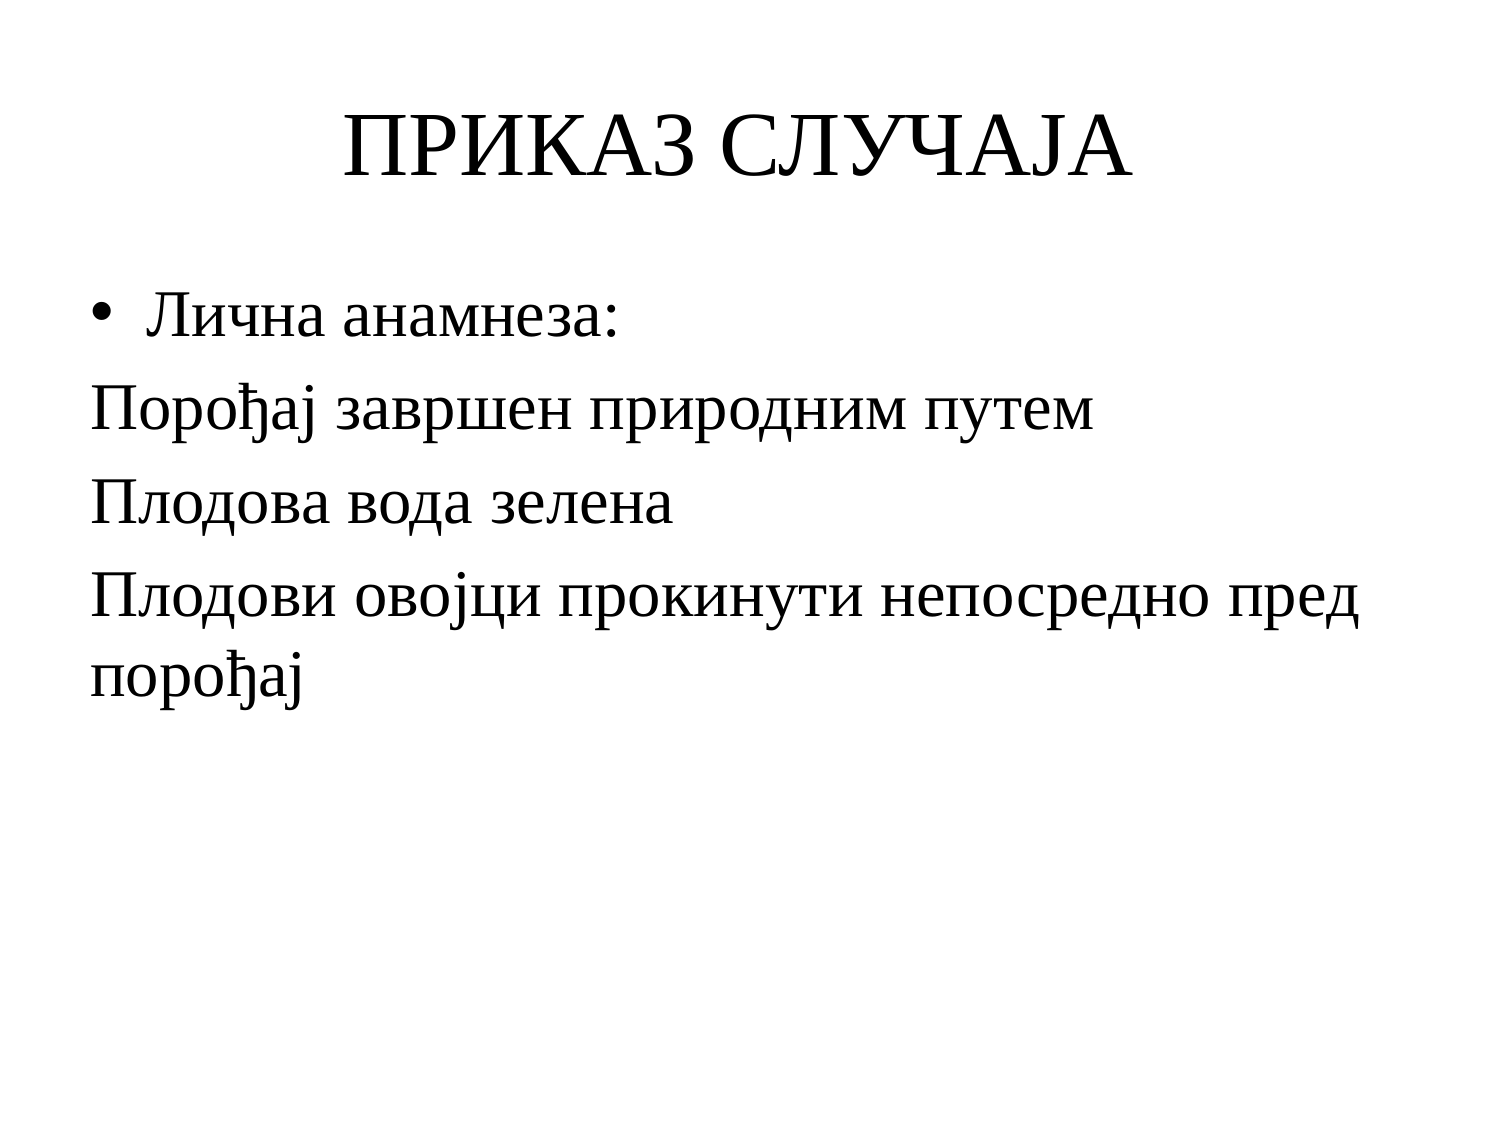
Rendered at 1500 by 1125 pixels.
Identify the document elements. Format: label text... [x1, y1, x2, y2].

list Лична анамнеза: Порођај завршен природним путем Плодова вода зелена Плодови овојци прокинути непосредно пред порођај [75, 262, 1425, 1005]
title ПРИКАЗ СЛУЧАЈА [75, 45, 1425, 233]
